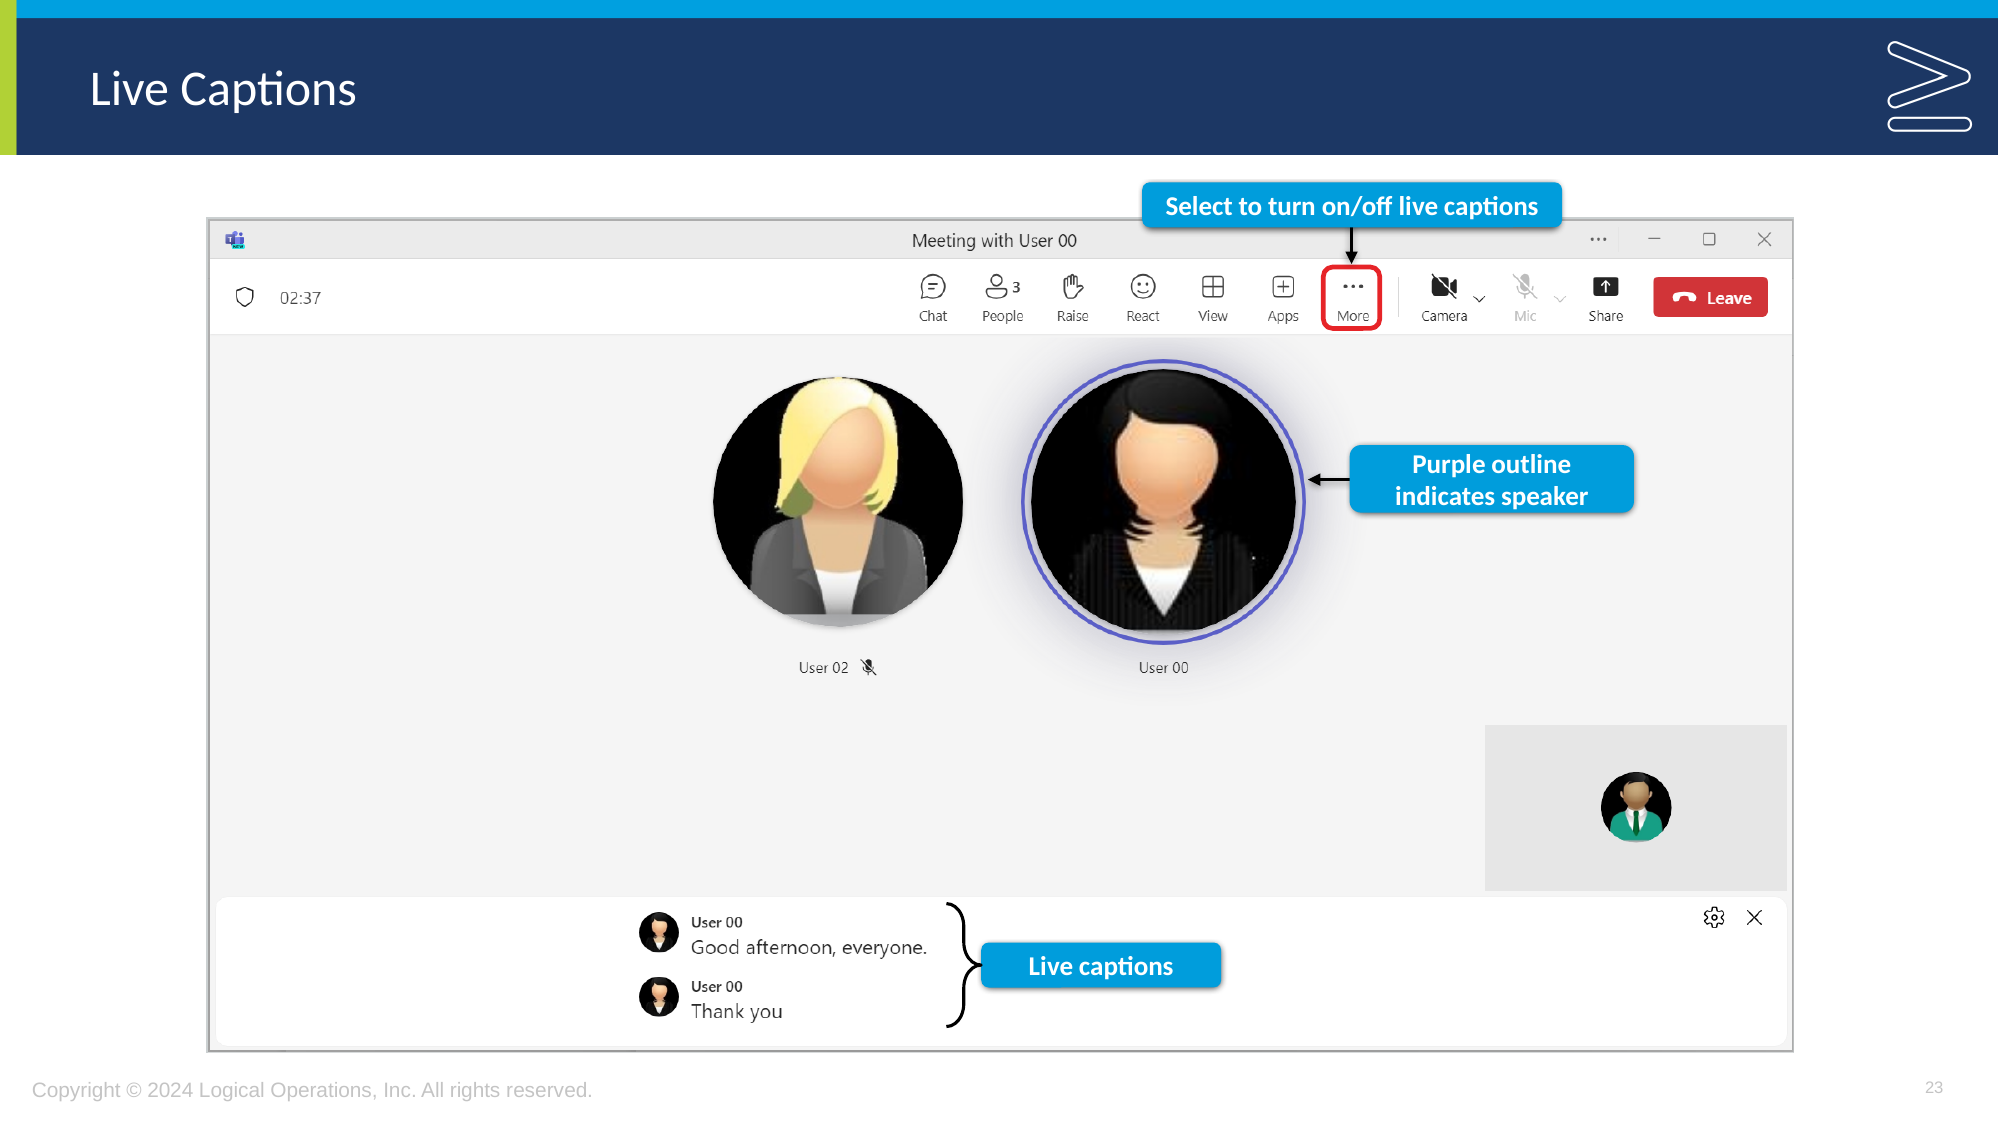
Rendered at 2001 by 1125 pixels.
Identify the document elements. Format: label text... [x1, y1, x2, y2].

slide_number 23 [1491, 1057, 1959, 1118]
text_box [205, 182, 1795, 1053]
picture [0, 0, 74, 155]
picture [1850, 19, 1998, 155]
title Live Captions [74, 16, 1850, 155]
